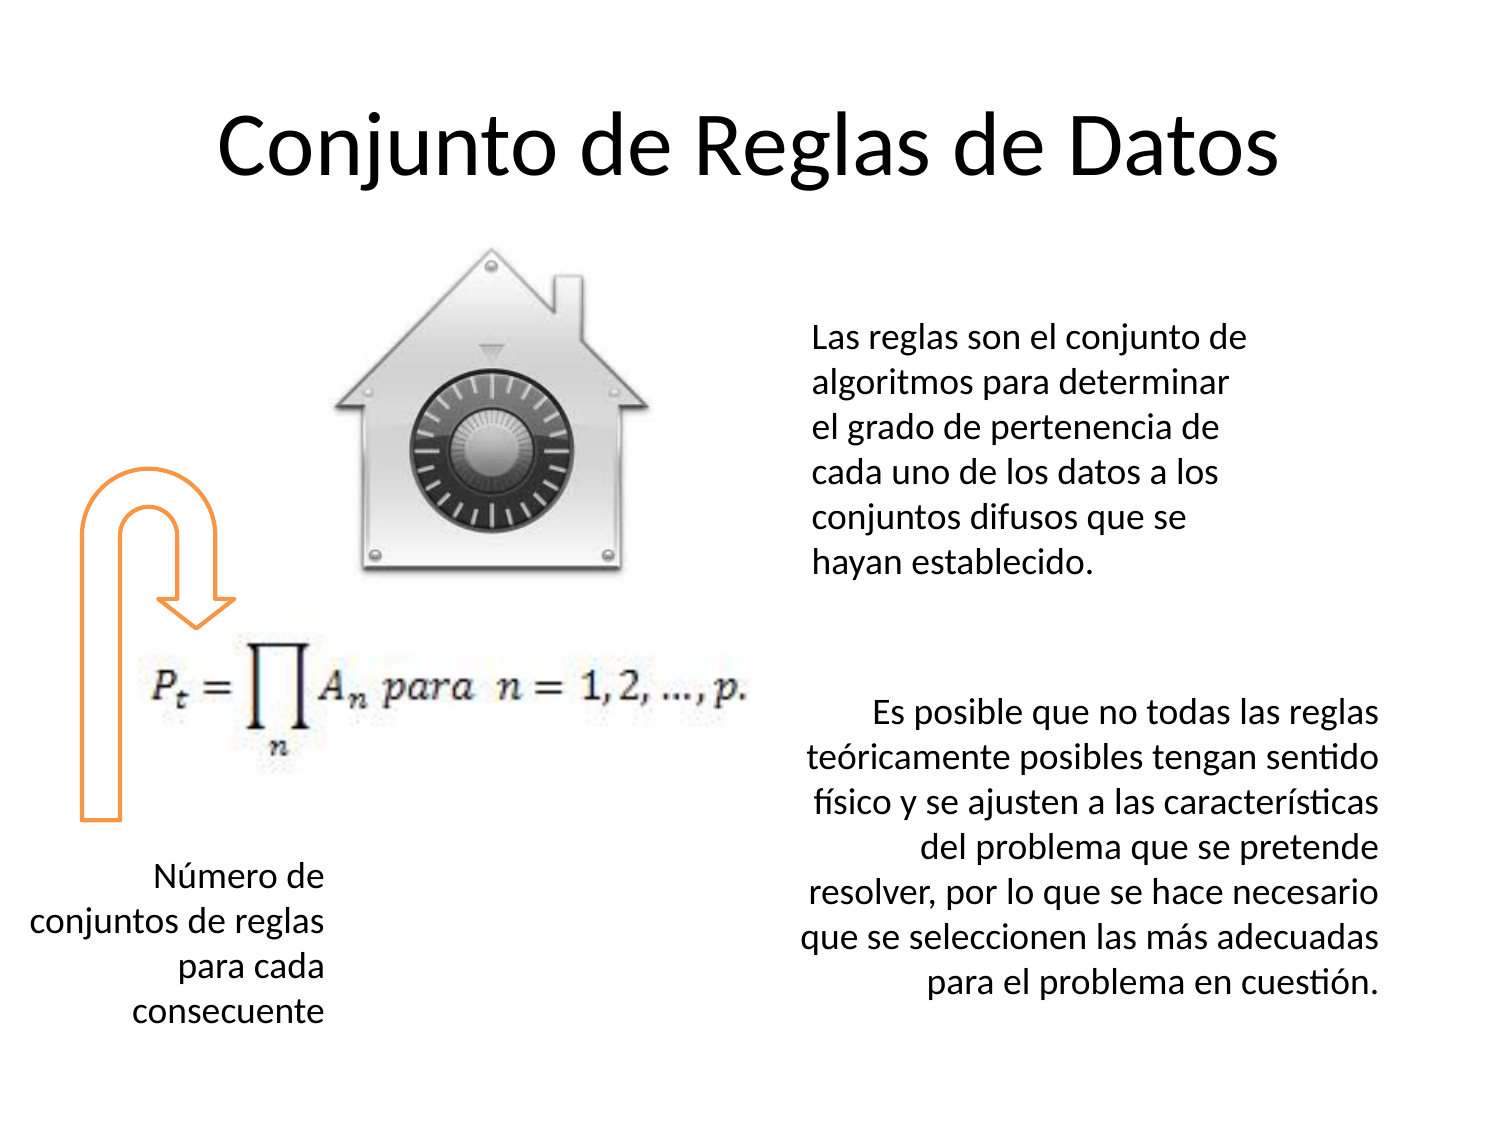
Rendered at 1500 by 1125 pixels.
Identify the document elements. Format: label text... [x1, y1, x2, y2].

text_box Número de conjuntos de reglas para cada consecuente [0, 843, 340, 1039]
picture [93, 609, 803, 786]
picture [316, 234, 669, 587]
text_box [79, 466, 237, 823]
text_box Las reglas son el conjunto de algoritmos para determinar el grado de pertenencia de cada uno de los datos a los conjuntos difusos que se hayan establecido. [796, 304, 1278, 590]
title Conjunto de Reglas de Datos [75, 45, 1425, 233]
text_box Es posible que no todas las reglas teóricamente posibles tengan sentido físico y se ajusten a las características del problema que se pretende resolver, por lo que se hace necesario que se seleccionen las más adecuadas para el problema en cuestión. [773, 679, 1395, 1010]
